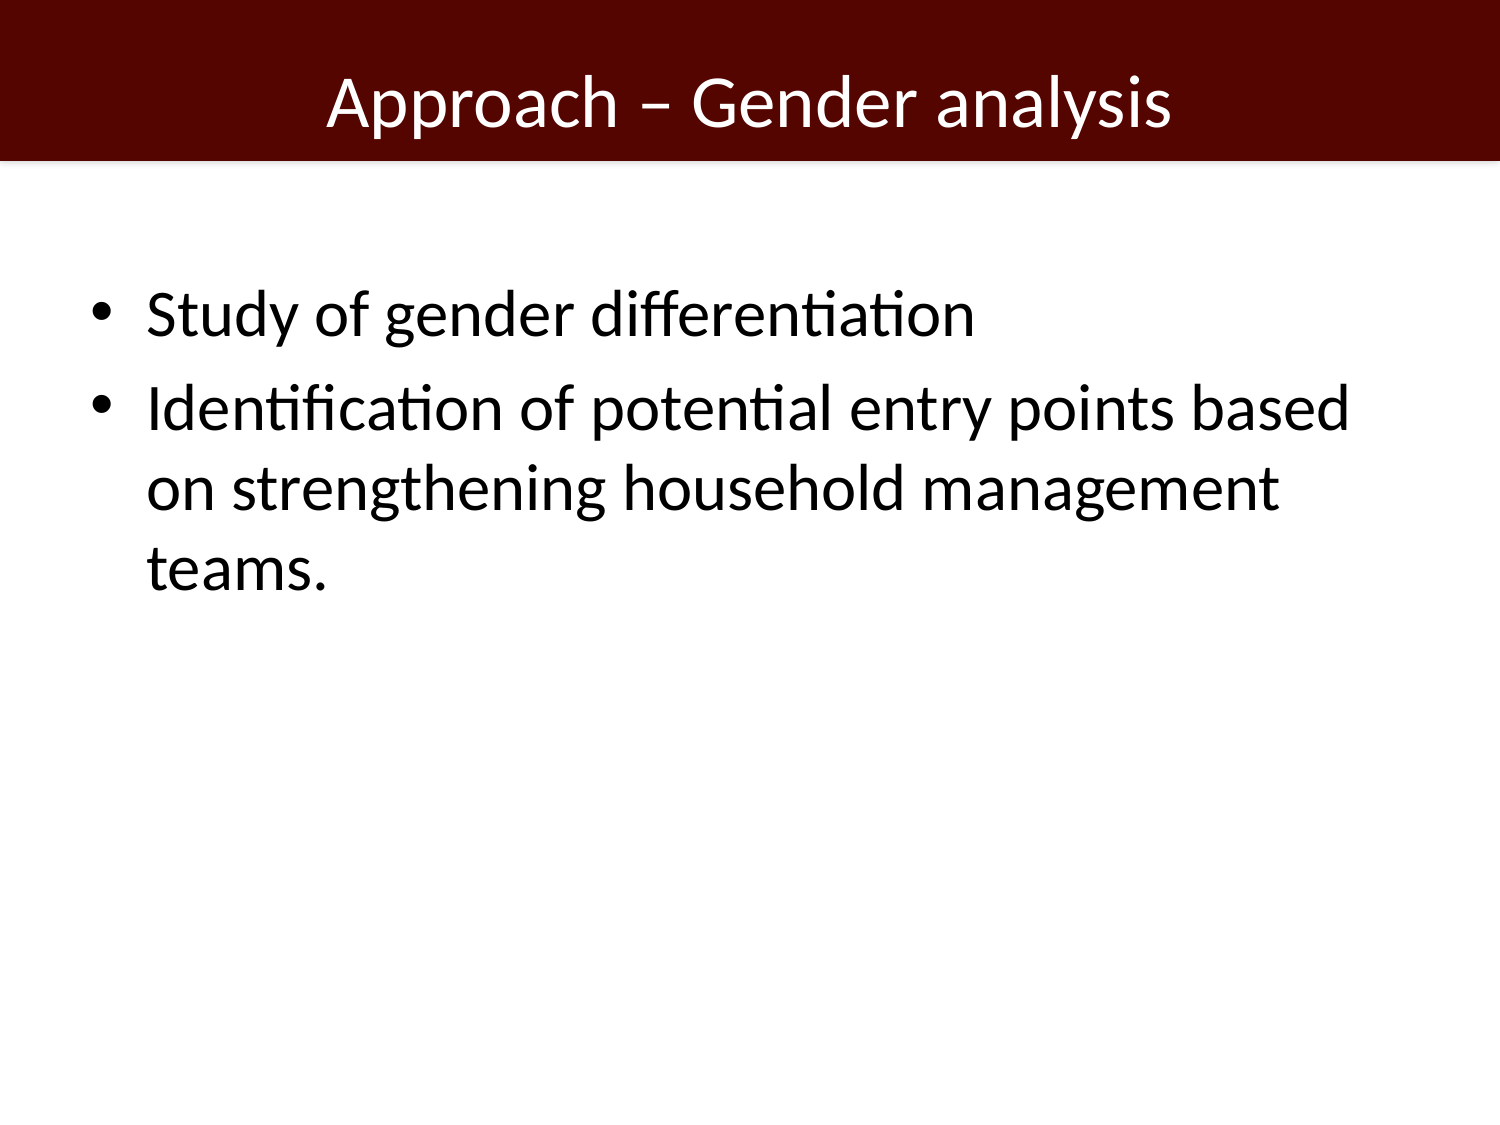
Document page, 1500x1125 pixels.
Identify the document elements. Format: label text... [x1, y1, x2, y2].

list Study of gender differentiation Identification of potential entry points based on strengthening household management teams. [75, 262, 1425, 1005]
title Approach – Gender analysis [75, 3, 1425, 191]
